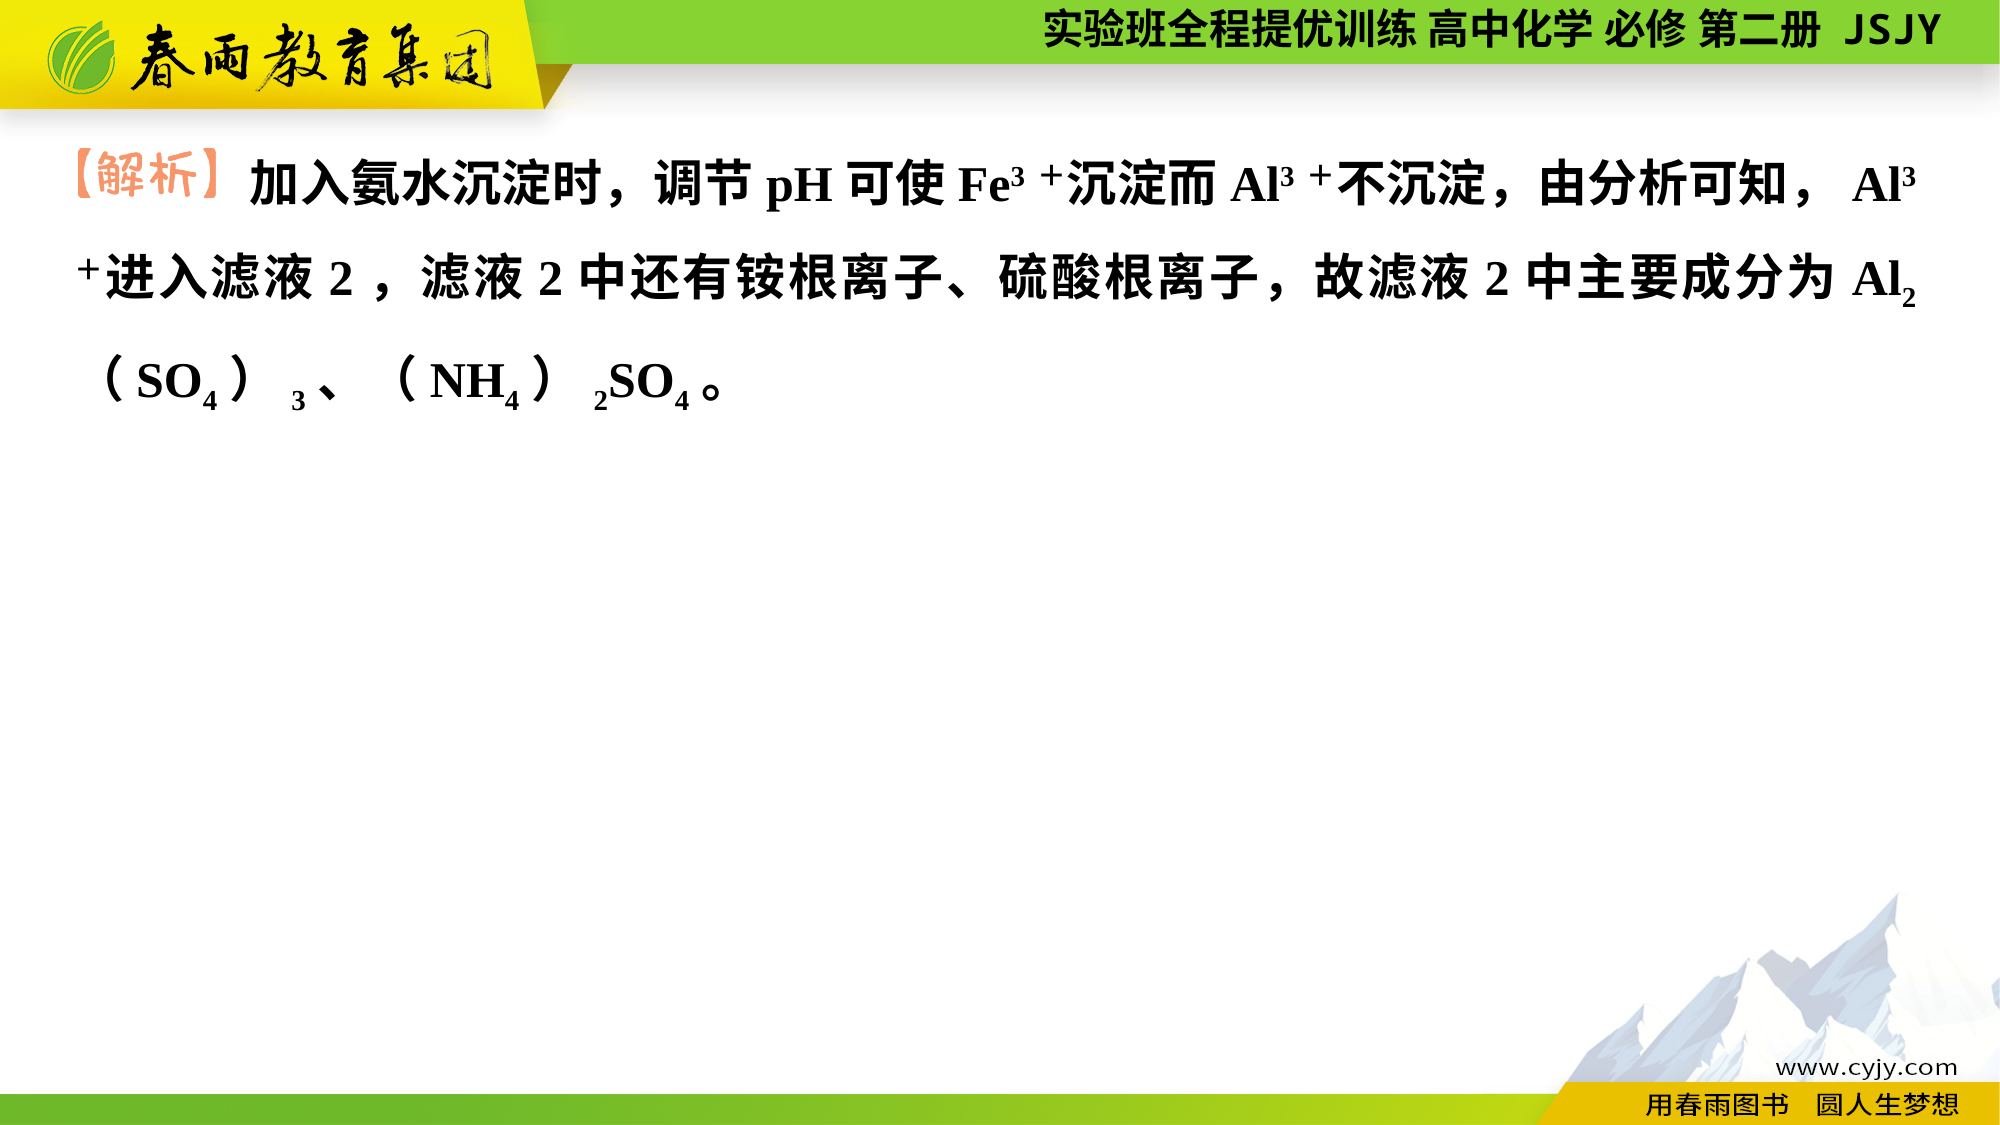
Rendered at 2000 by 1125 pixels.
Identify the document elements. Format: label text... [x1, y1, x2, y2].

picture [0, 0, 2000, 1125]
list 加入氨水沉淀时，调节pH可使Fe3＋沉淀而Al3＋不沉淀，由分析可知，Al3＋进入滤液2，滤液2中还有铵根离子、硫酸根离子，故滤液2中主要成分为Al2（SO4）3、（NH4）2SO4。 [59, 113, 1944, 390]
